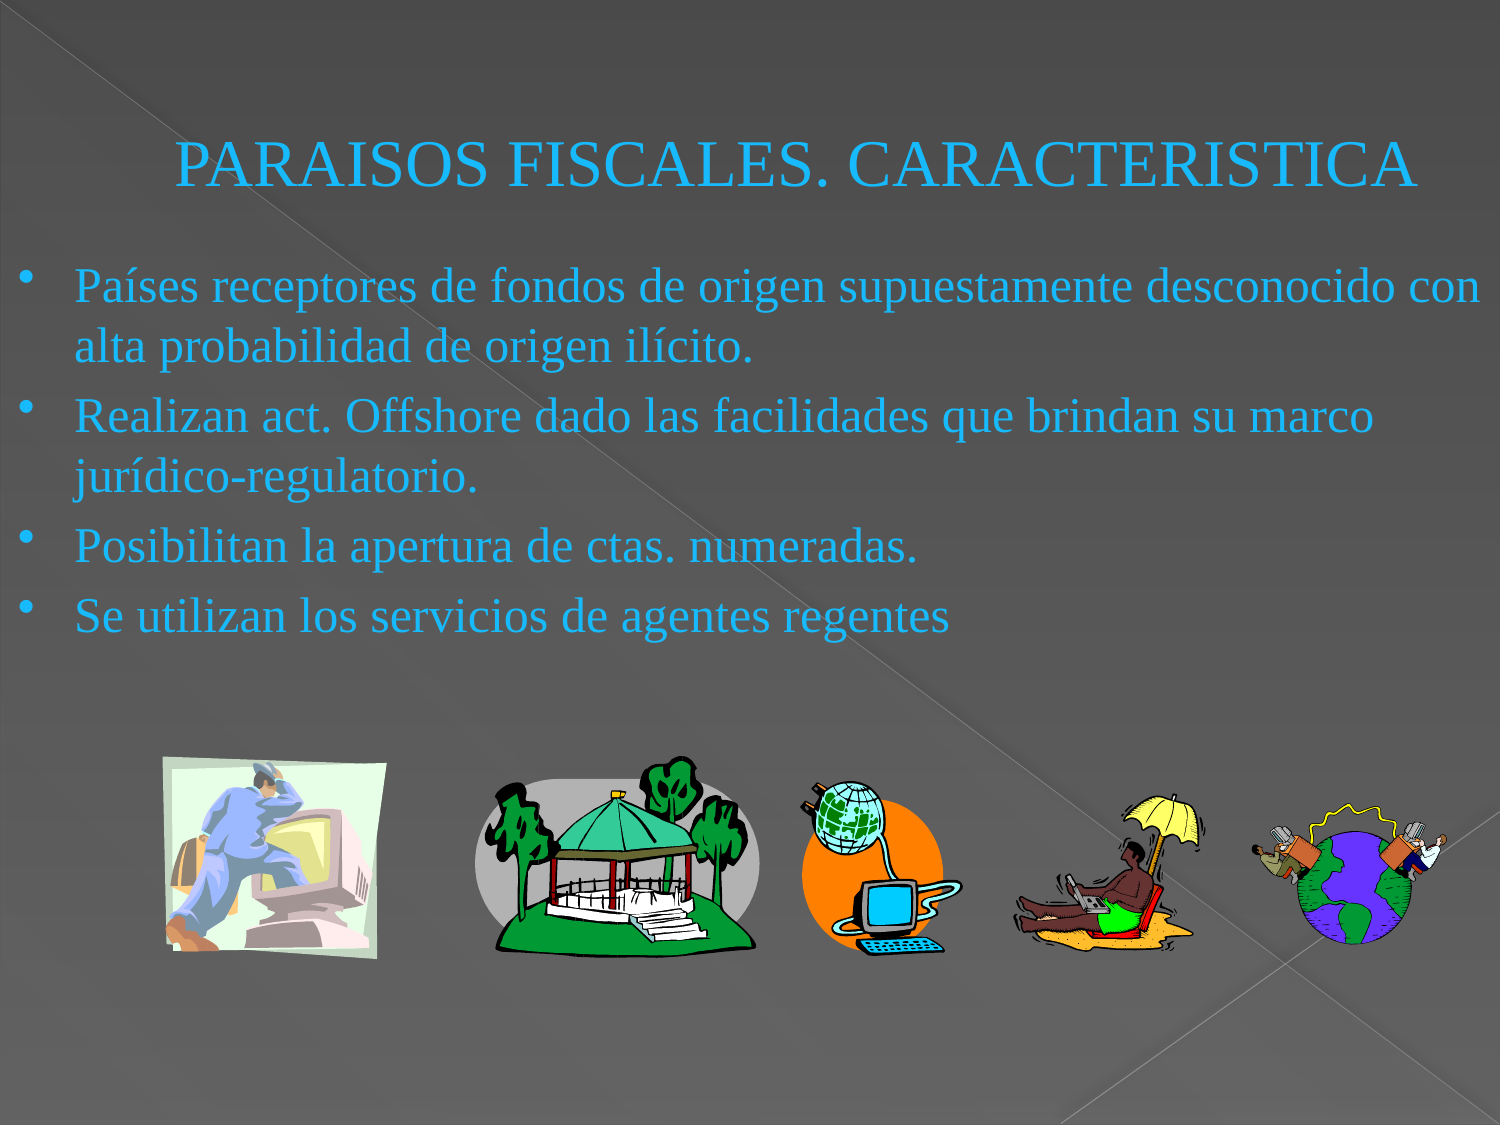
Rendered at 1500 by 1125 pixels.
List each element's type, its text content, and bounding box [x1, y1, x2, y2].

picture [1249, 802, 1449, 945]
picture [799, 780, 967, 957]
text_box PARAISOS FISCALES. CARACTERISTICA [0, 0, 1500, 209]
text_box Países receptores de fondos de origen supuestamente desconocido con alta probabilidad de origen ilícito. Realizan act. Offshore dado las facilidades que brindan su marco jurídico-regulatorio. Posibilitan la apertura de ctas. numeradas. Se utilizan los servicios de agentes regentes [0, 243, 1500, 994]
picture [162, 755, 389, 962]
picture [1012, 793, 1206, 952]
picture [474, 755, 763, 962]
